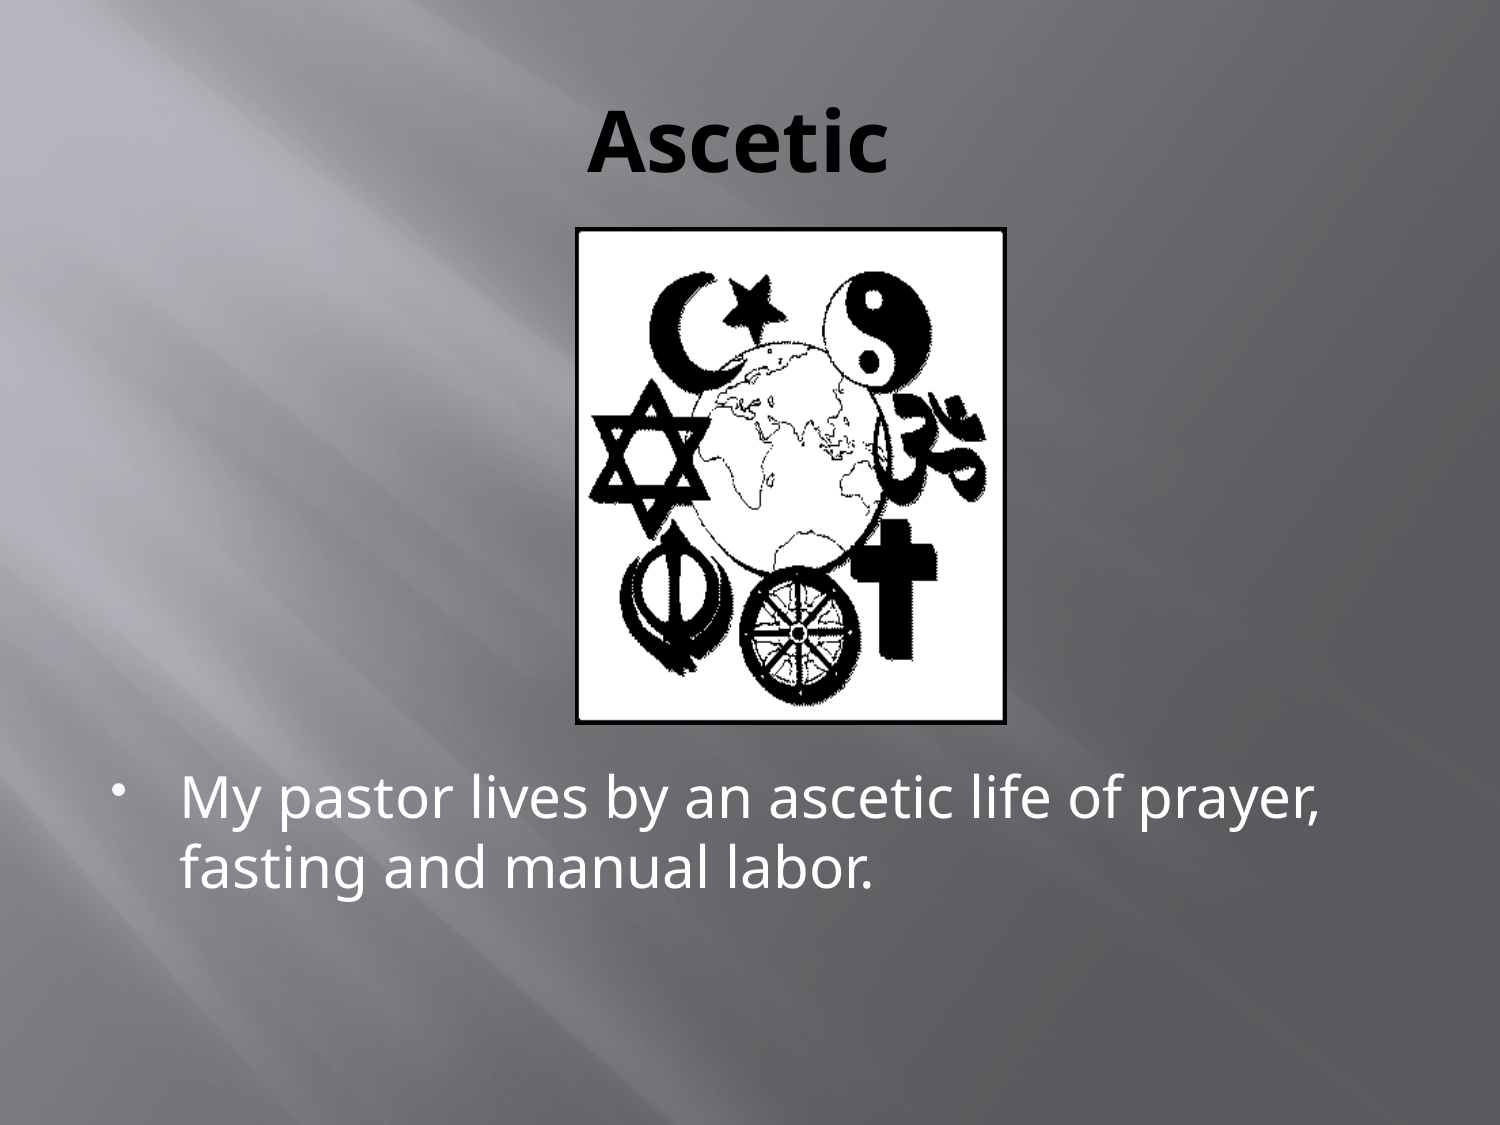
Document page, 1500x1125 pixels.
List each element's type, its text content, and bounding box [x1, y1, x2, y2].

title Ascetic [75, 45, 1425, 233]
list My pastor lives by an ascetic life of prayer, fasting and manual labor. [75, 262, 1425, 1035]
picture [574, 226, 1007, 726]
